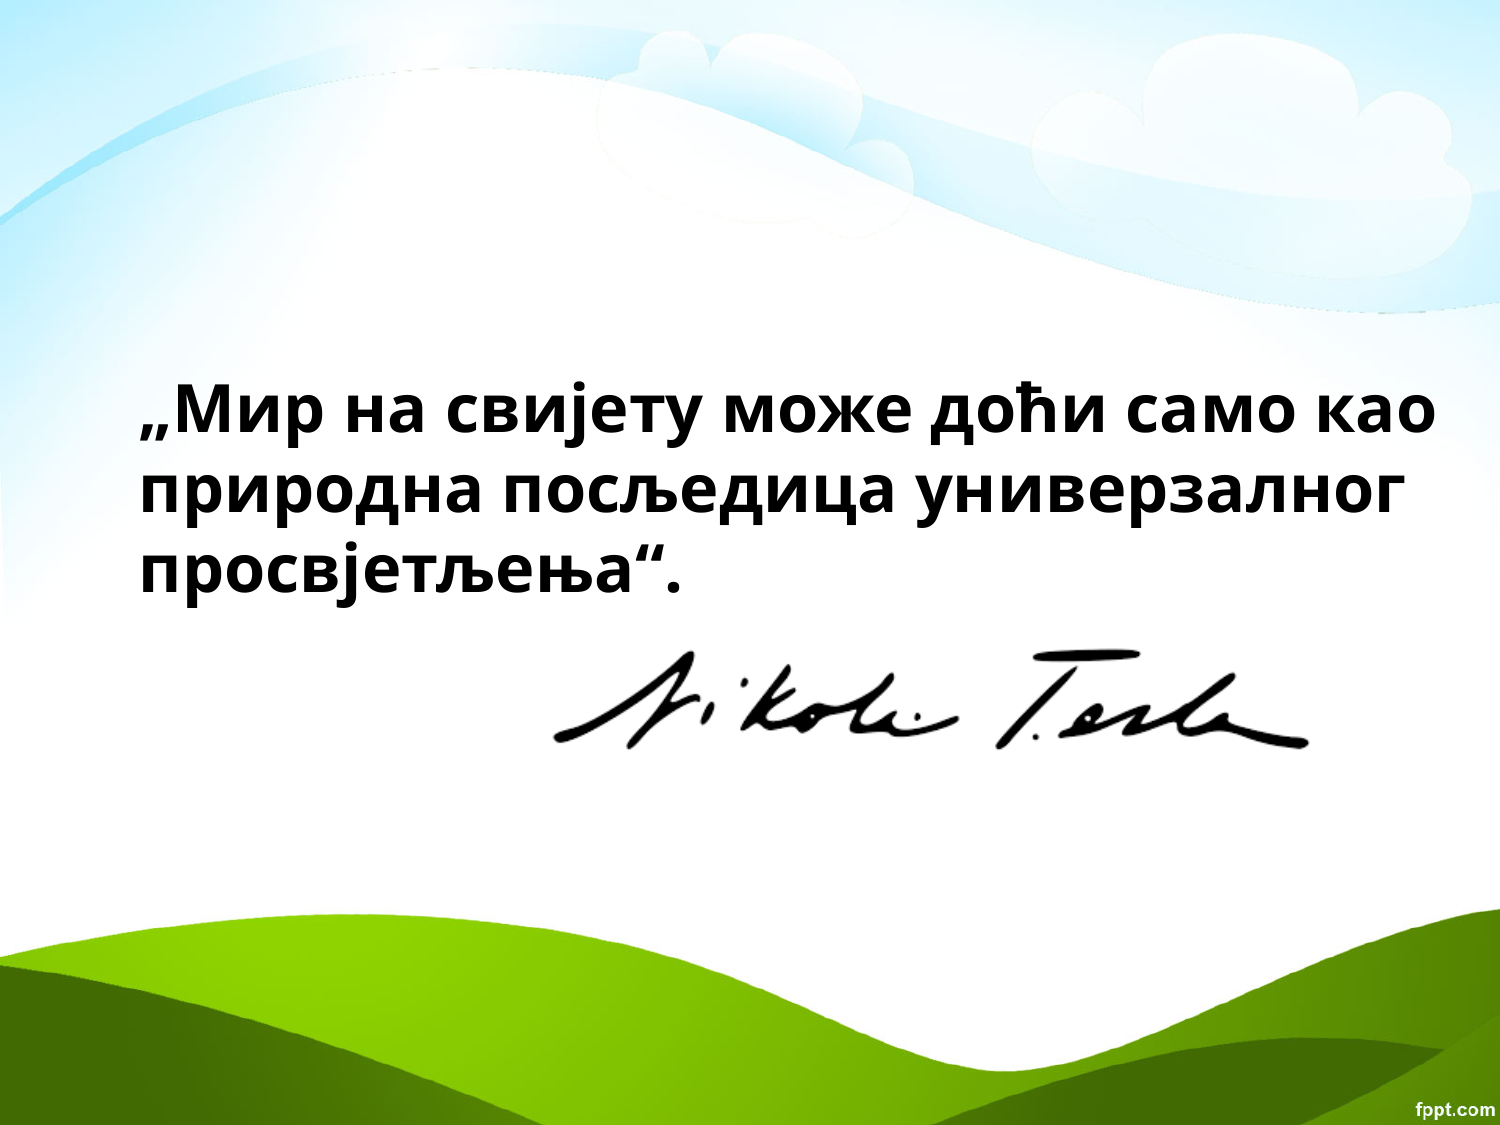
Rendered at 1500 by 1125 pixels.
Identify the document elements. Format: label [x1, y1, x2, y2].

list [0, 0, 1500, 1125]
picture [525, 622, 1347, 773]
